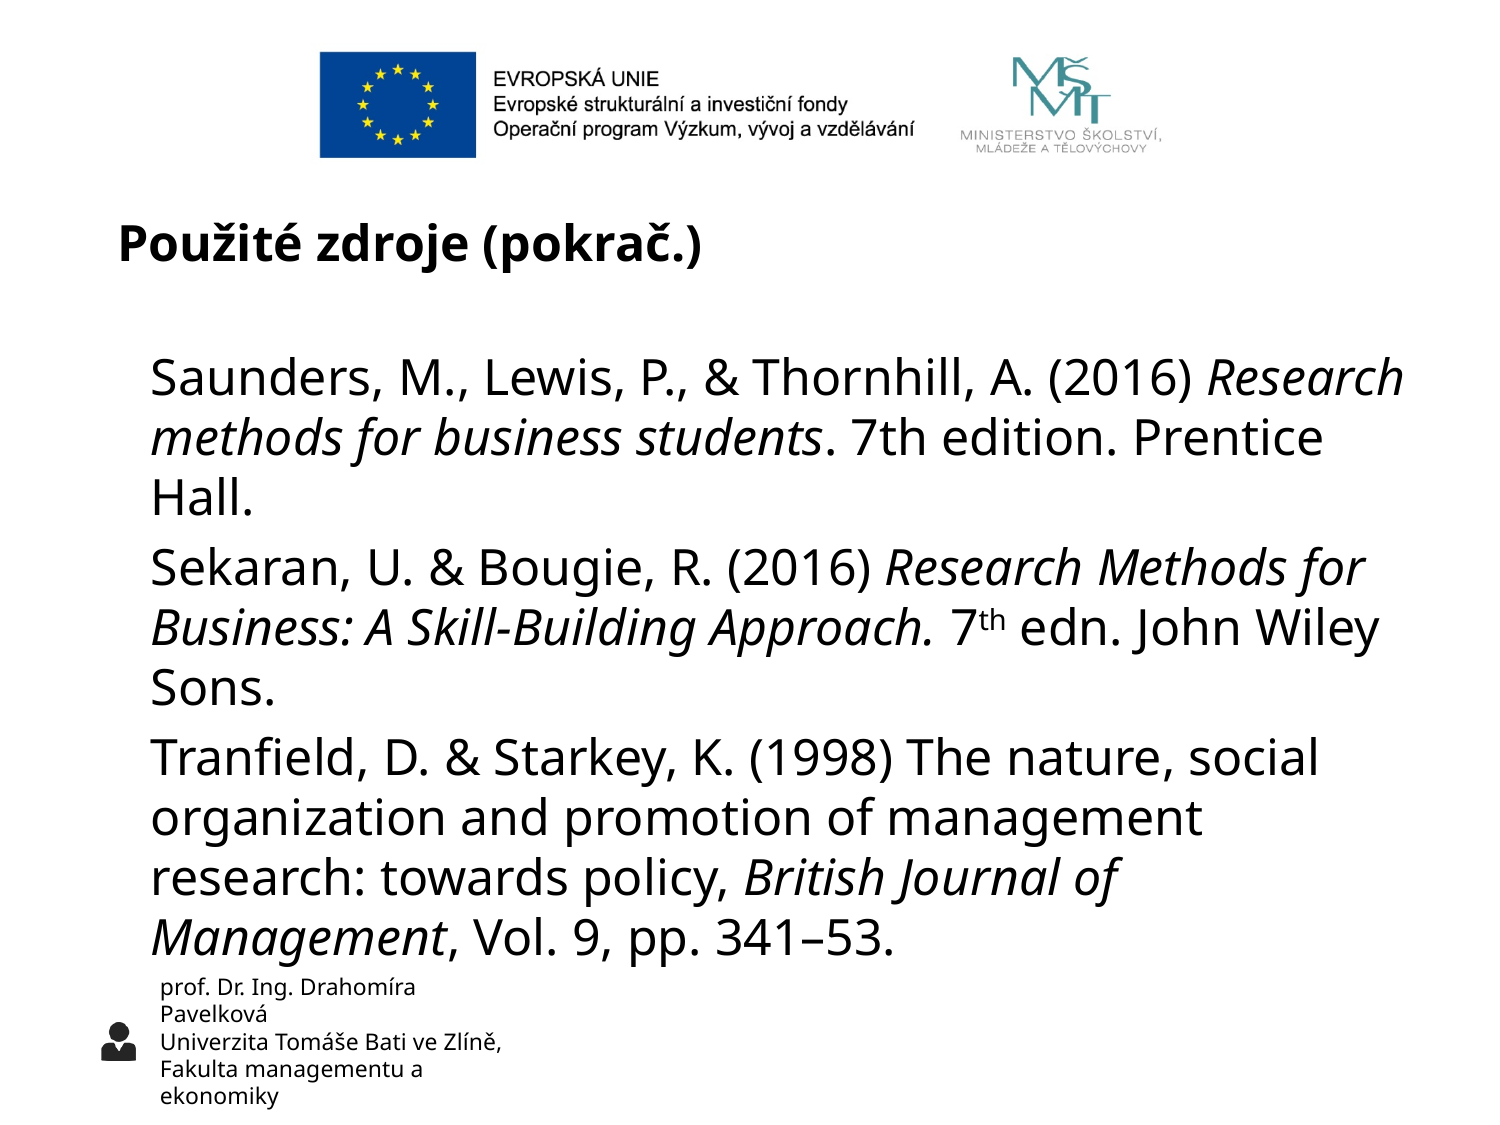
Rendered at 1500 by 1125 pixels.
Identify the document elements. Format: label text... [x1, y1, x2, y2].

list Saunders, M., Lewis, P., & Thornhill, A. (2016) Research methods for business students. 7th edition. Prentice Hall. Sekaran, U. & Bougie, R. (2016) Research Methods for Business: A Skill-Building Approach. 7th edn. John Wiley Sons. Tranfield, D. & Starkey, K. (1998) The nature, social organization and promotion of management research: towards policy, British Journal of Management, Vol. 9, pp. 341–53. [135, 338, 1423, 1023]
title Použité zdroje (pokrač.) [101, 184, 1425, 300]
footer prof. Dr. Ing. Drahomíra Pavelková Univerzita Tomáše Bati ve Zlíně, Fakulta managementu a ekonomiky [145, 999, 526, 1083]
picture [267, 0, 1213, 210]
picture [101, 1021, 136, 1062]
